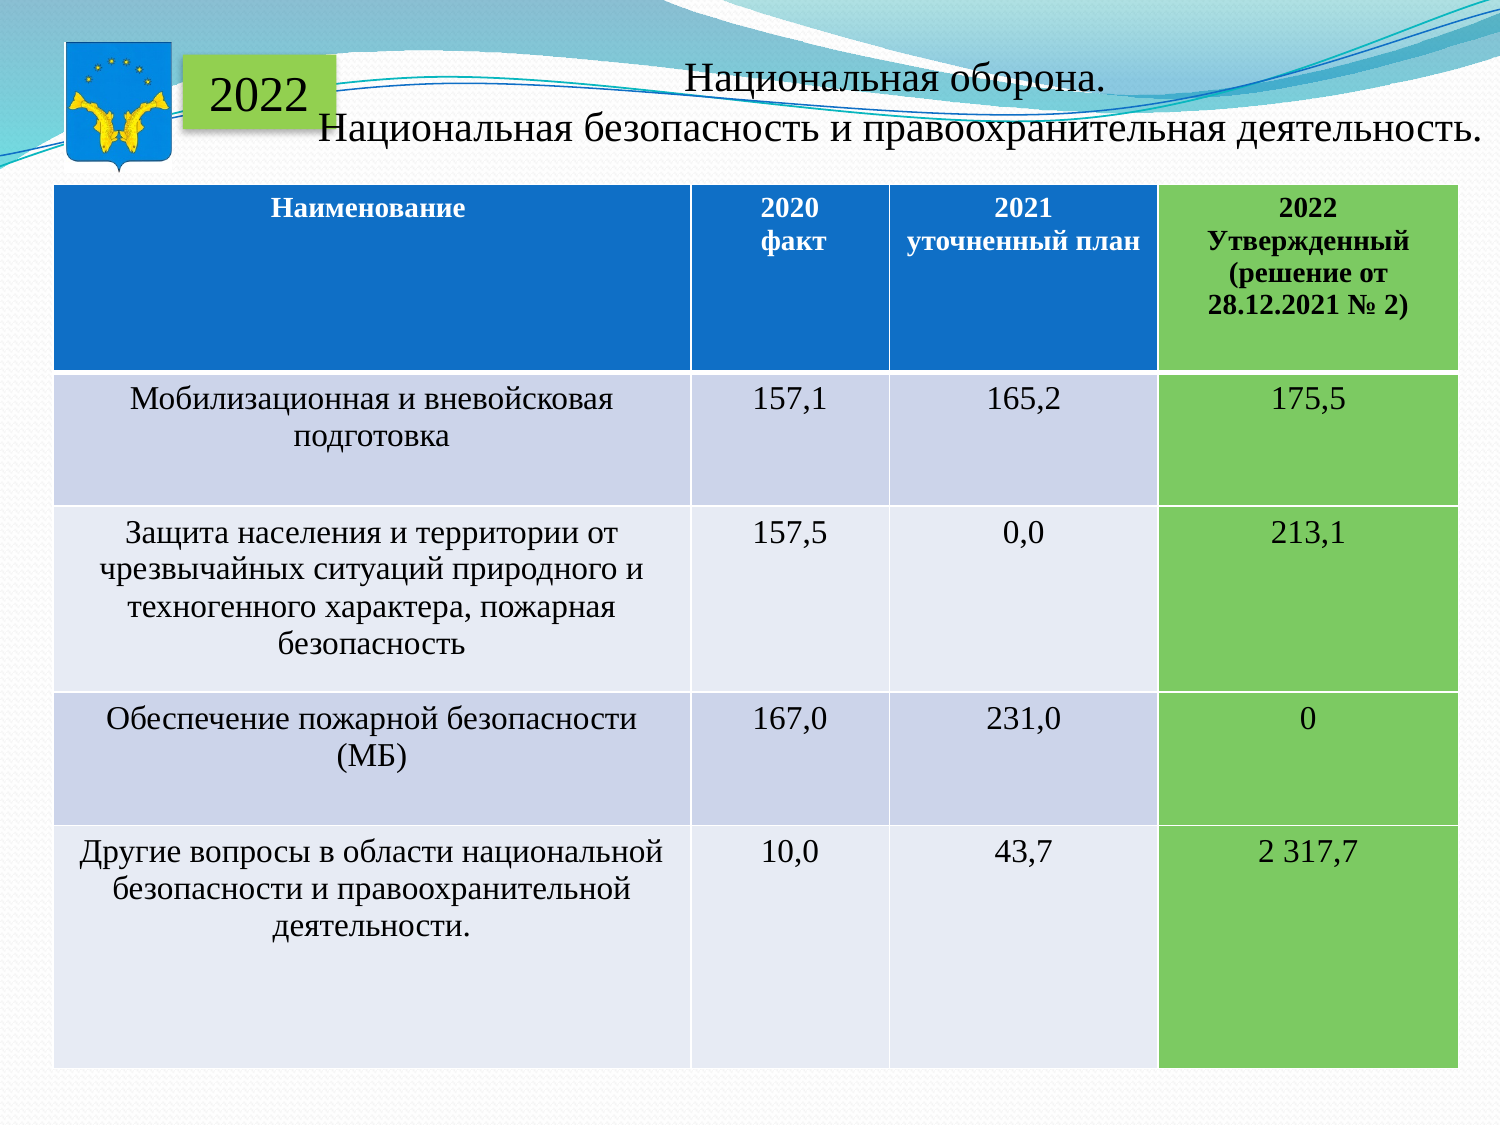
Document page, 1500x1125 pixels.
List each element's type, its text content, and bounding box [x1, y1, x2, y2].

table_header 2022 Утвержденный (решение от 28.12.2021 № 2) [1159, 185, 1458, 370]
table_cell Другие вопросы в области национальной безопасности и правоохранительной деятельности. [54, 826, 690, 1068]
table_cell 231,0 [890, 693, 1157, 825]
table_header 2020 факт [692, 185, 889, 370]
table_cell 43,7 [890, 826, 1157, 1068]
table_cell 157,1 [692, 375, 889, 505]
table_cell 10,0 [692, 826, 889, 1068]
table_cell 2 317,7 [1159, 826, 1458, 1068]
text_box Национальная оборона. Национальная безопасность и правоохранительная деятельность. [301, 42, 1500, 158]
table_cell Мобилизационная и вневойсковая подготовка [54, 375, 690, 505]
table_header 2021 уточненный план [890, 185, 1157, 370]
picture [64, 42, 172, 173]
table_cell Обеспечение пожарной безопасности (МБ) [54, 693, 690, 825]
table_header Наименование [54, 185, 690, 370]
text_box 2022 [182, 54, 301, 130]
table_cell 165,2 [890, 375, 1157, 505]
table_cell 213,1 [1159, 507, 1458, 691]
table_cell 157,5 [692, 507, 889, 691]
table_cell 0,0 [890, 507, 1157, 691]
table_cell 175,5 [1159, 375, 1458, 505]
table_cell 0 [1159, 693, 1458, 825]
table_cell Защита населения и территории от чрезвычайных ситуаций природного и техногенного характера, пожарная безопасность [54, 507, 690, 691]
table_cell 167,0 [692, 693, 889, 825]
